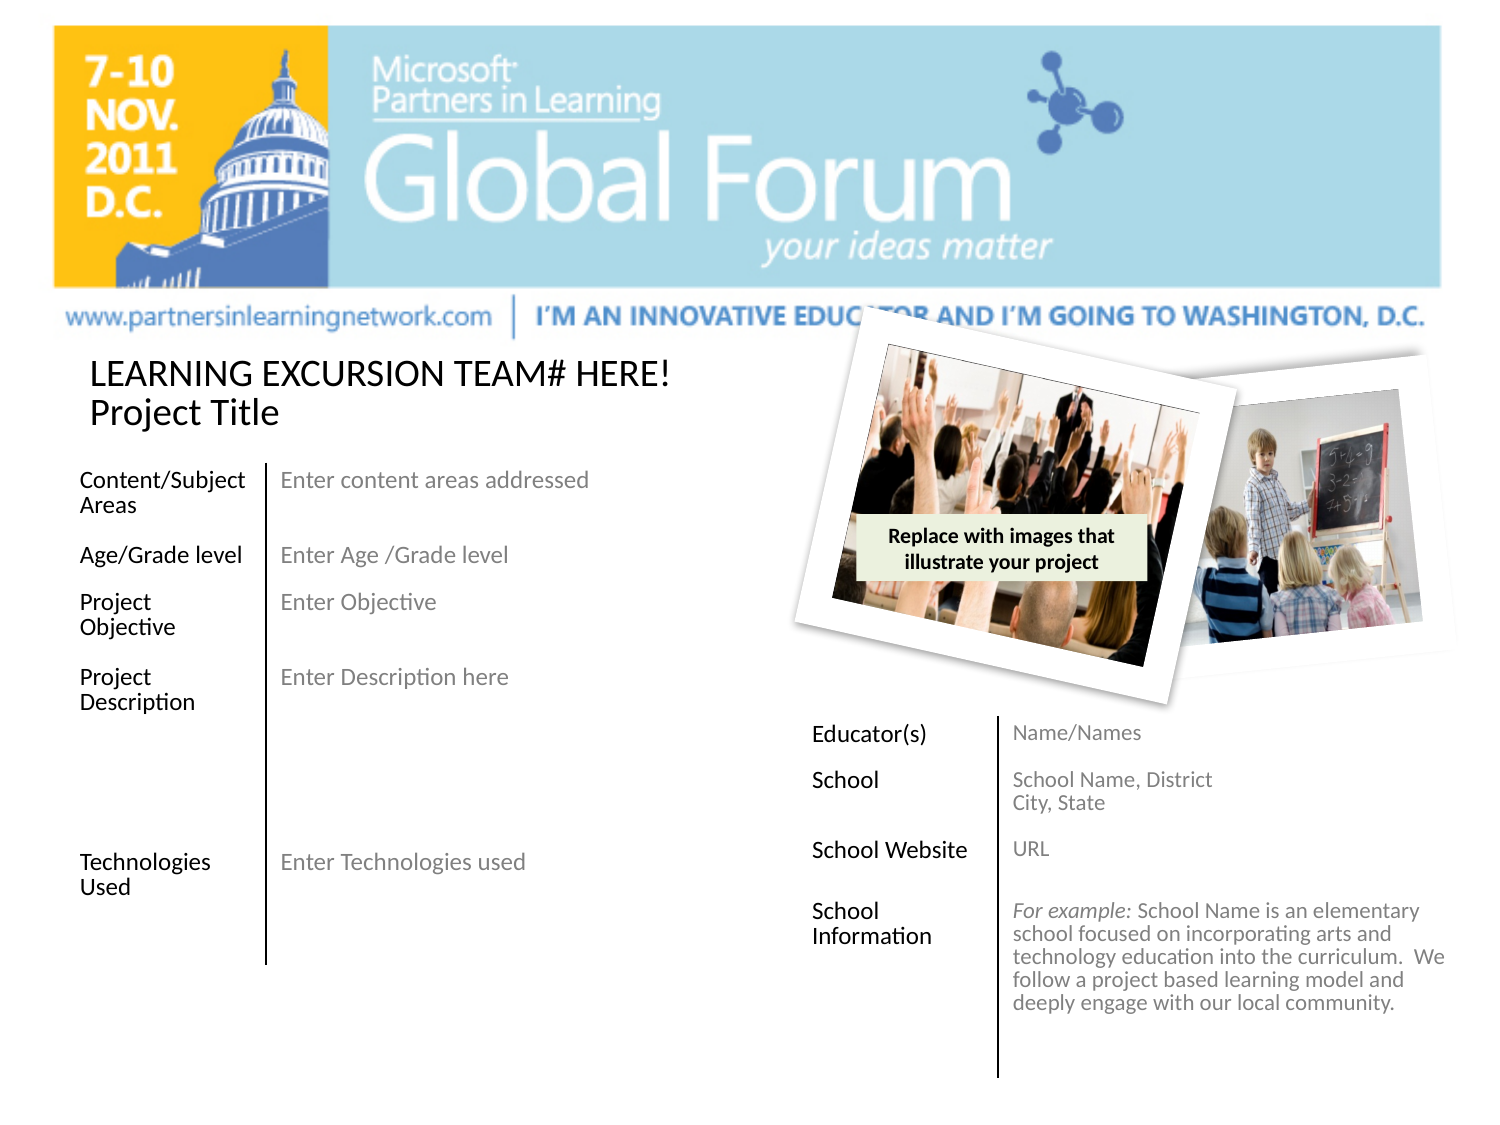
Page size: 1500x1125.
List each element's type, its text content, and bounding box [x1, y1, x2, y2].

picture [833, 498, 855, 602]
table_cell School Information [797, 894, 997, 1078]
picture [882, 344, 1021, 374]
table_cell Enter Objective [267, 585, 750, 659]
table_header Name/Names [999, 716, 1482, 762]
table_cell School Name, District City, State [999, 762, 1482, 832]
table_cell Enter Age /Grade level [267, 537, 750, 585]
table_header Educator(s) [797, 716, 997, 762]
table_cell For example: School Name is an elementary school focused on incorporating arts and technology education into the curriculum. We follow a project based learning model and deeply engage with our local community. [999, 894, 1482, 1078]
table_cell School Website [797, 832, 997, 894]
picture [1176, 390, 1422, 646]
table_cell Enter Technologies used [267, 844, 750, 965]
table_cell Technologies Used [65, 844, 265, 965]
table_cell Project Description [65, 659, 265, 844]
table_header Content/Subject Areas [65, 463, 265, 537]
table_header Enter content areas addressed [267, 463, 750, 537]
table_cell URL [999, 832, 1482, 894]
table_cell School [797, 762, 997, 832]
picture [24, 0, 1469, 347]
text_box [855, 374, 1176, 636]
text_box LEARNING EXCURSION TEAM# HERE! Project Title [75, 350, 819, 445]
table_cell Project Objective [65, 585, 265, 659]
table_cell Enter Description here [267, 659, 750, 844]
picture [1008, 636, 1149, 666]
table_cell Age/Grade level [65, 537, 265, 585]
